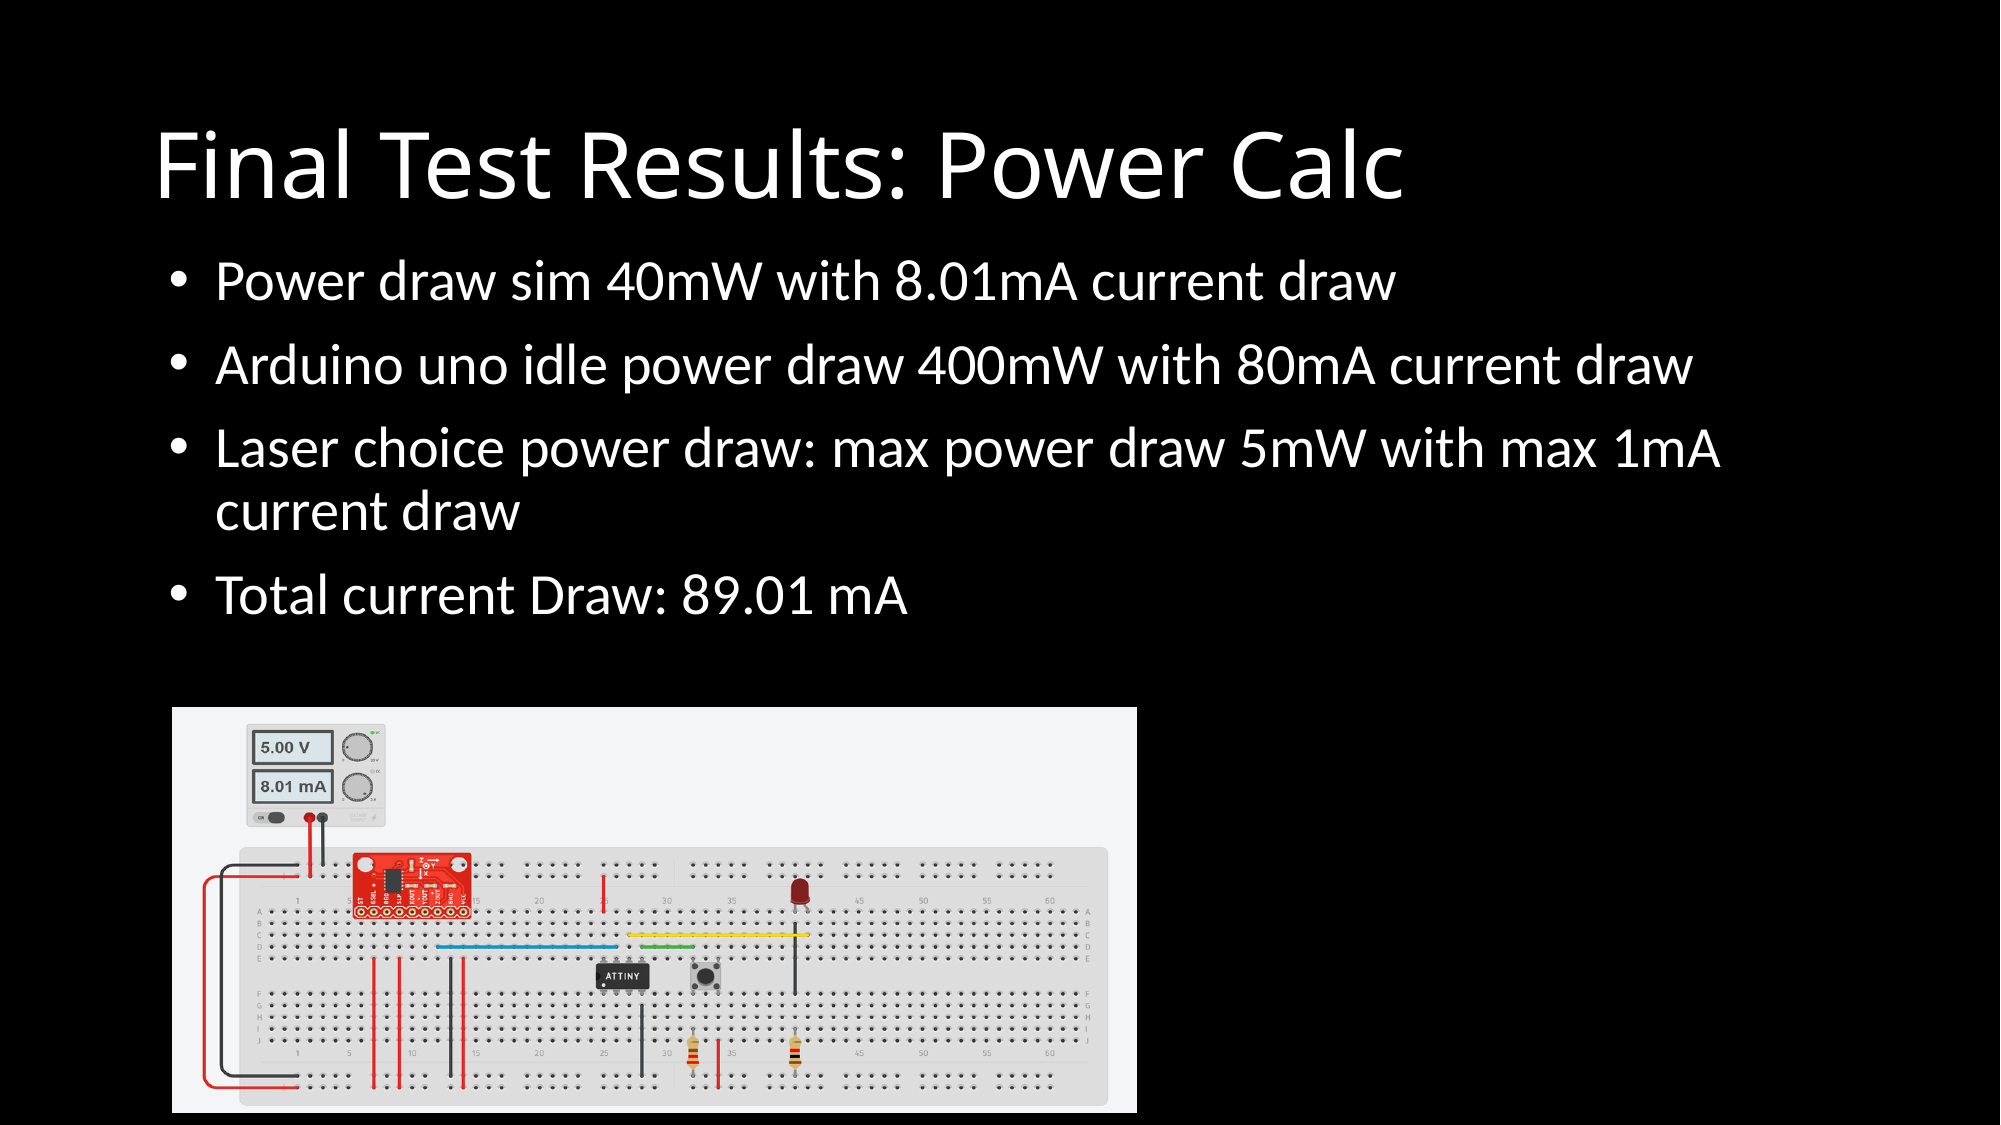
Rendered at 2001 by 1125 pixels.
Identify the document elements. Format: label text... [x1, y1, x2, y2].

title Final Test Results: Power Calc [137, 59, 1863, 278]
picture [172, 707, 1137, 1113]
text_box Power draw sim 40mW with 8.01mA current draw Arduino uno idle power draw 400mW with 80mA current draw Laser choice power draw: max power draw 5mW with max 1mA current draw Total current Draw: 89.01 mA [153, 242, 1896, 635]
